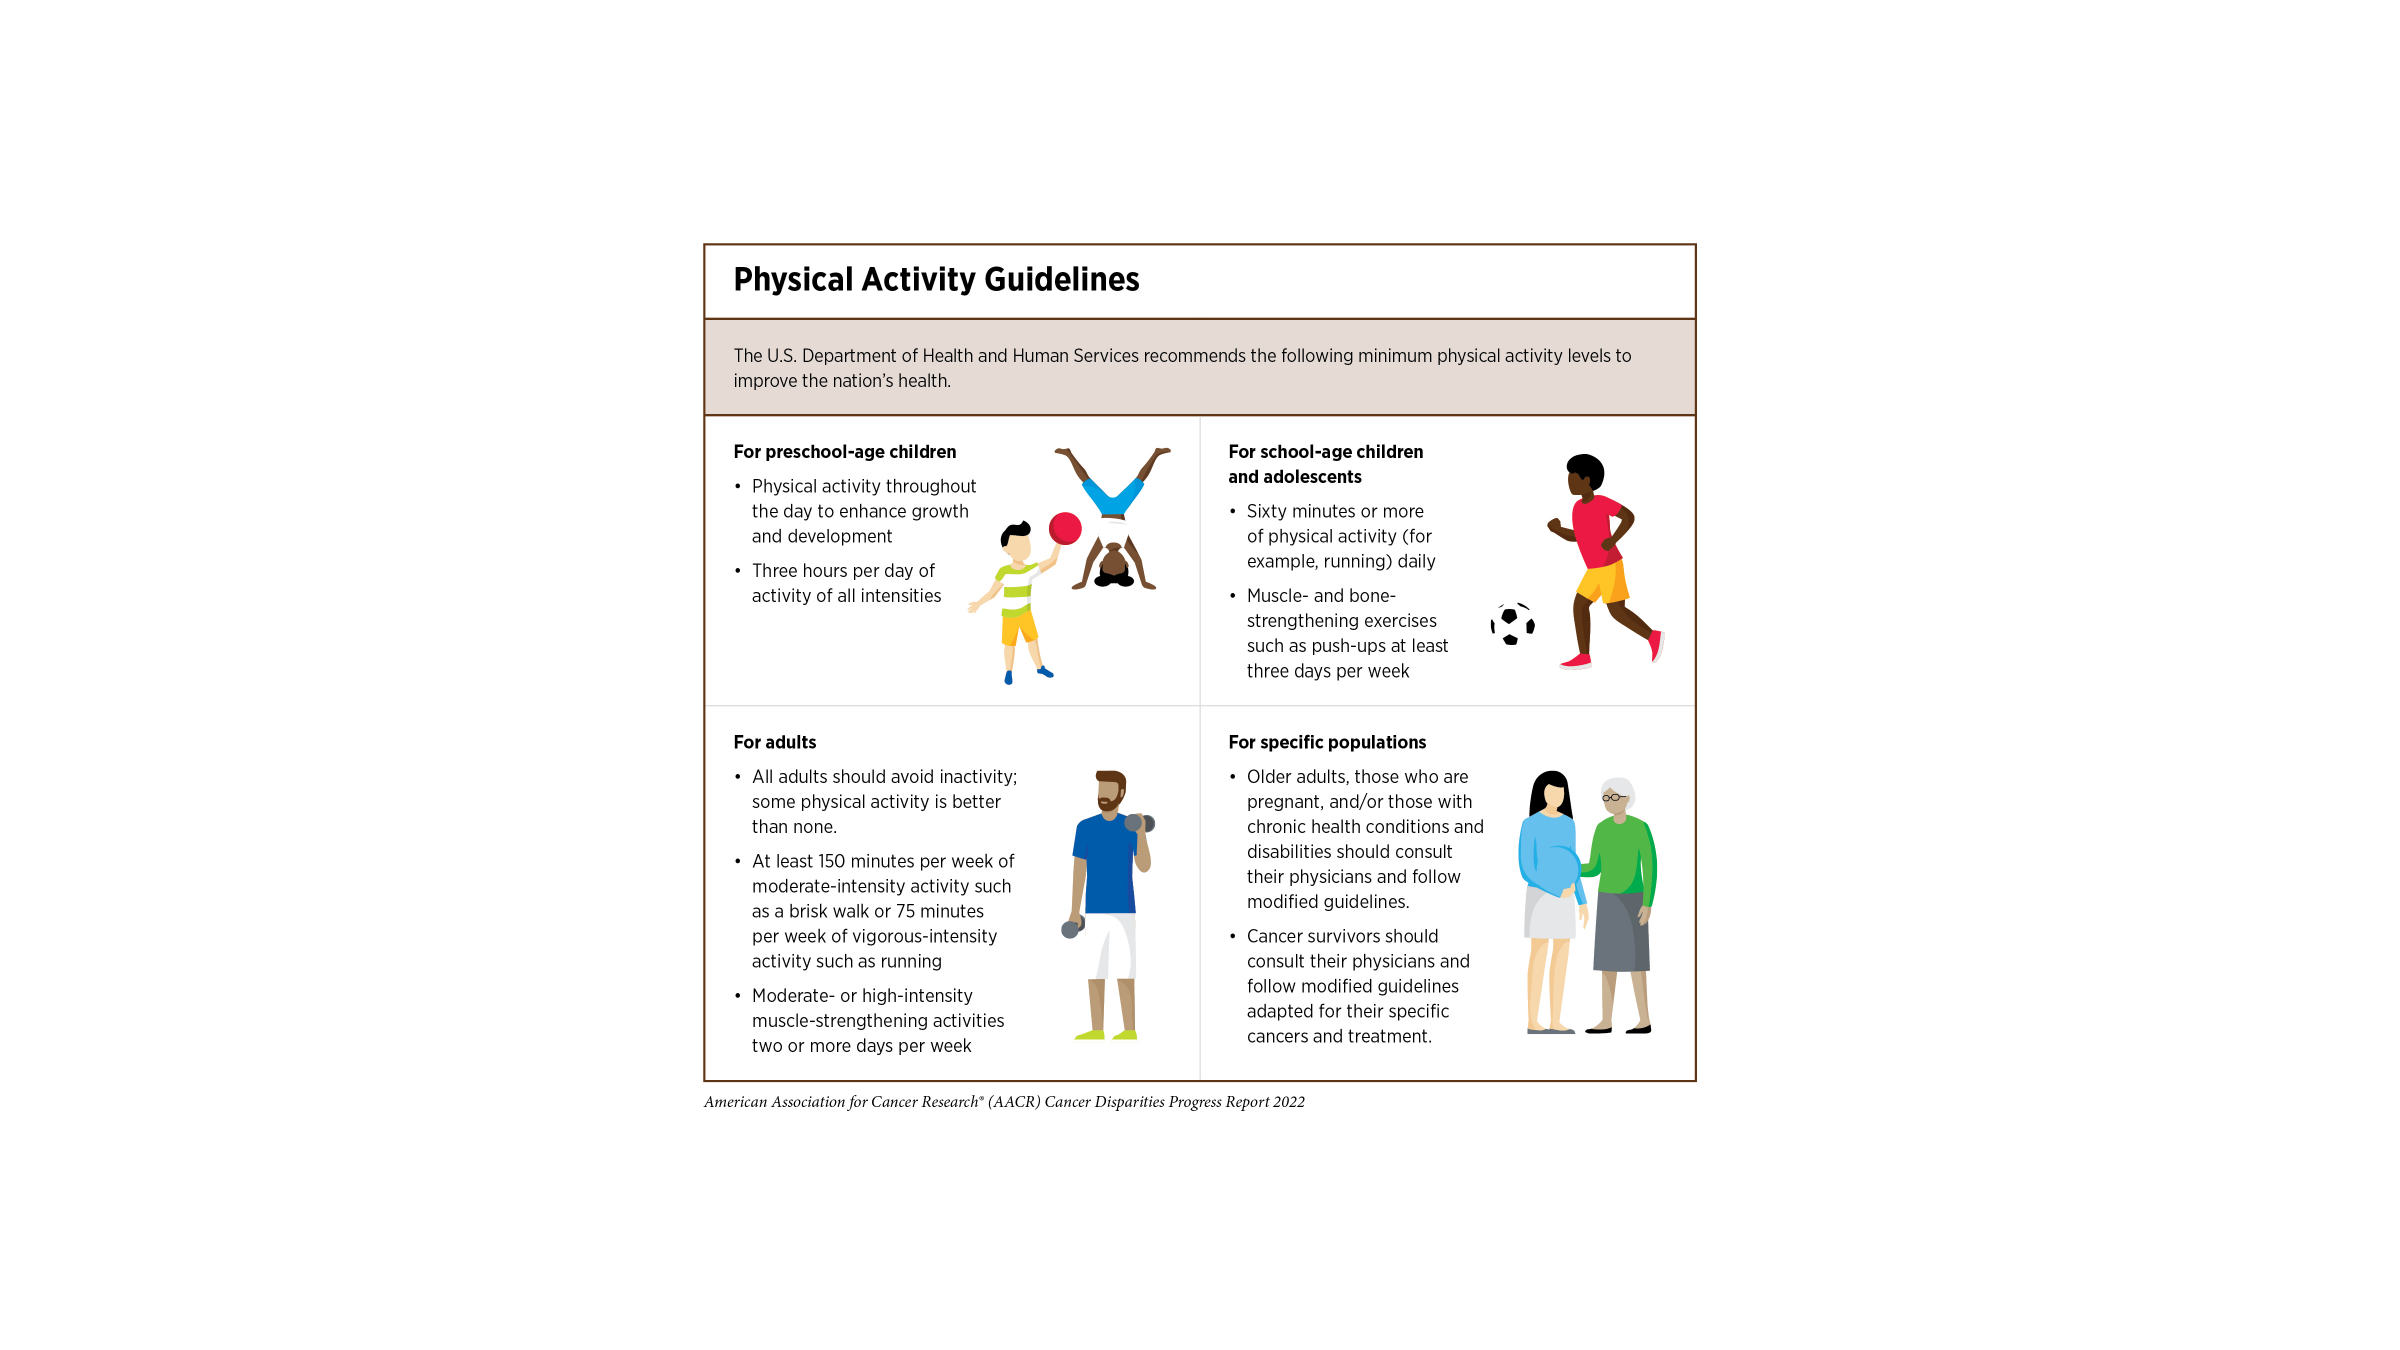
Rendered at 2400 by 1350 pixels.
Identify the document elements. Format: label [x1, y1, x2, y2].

picture [684, 224, 1716, 1125]
